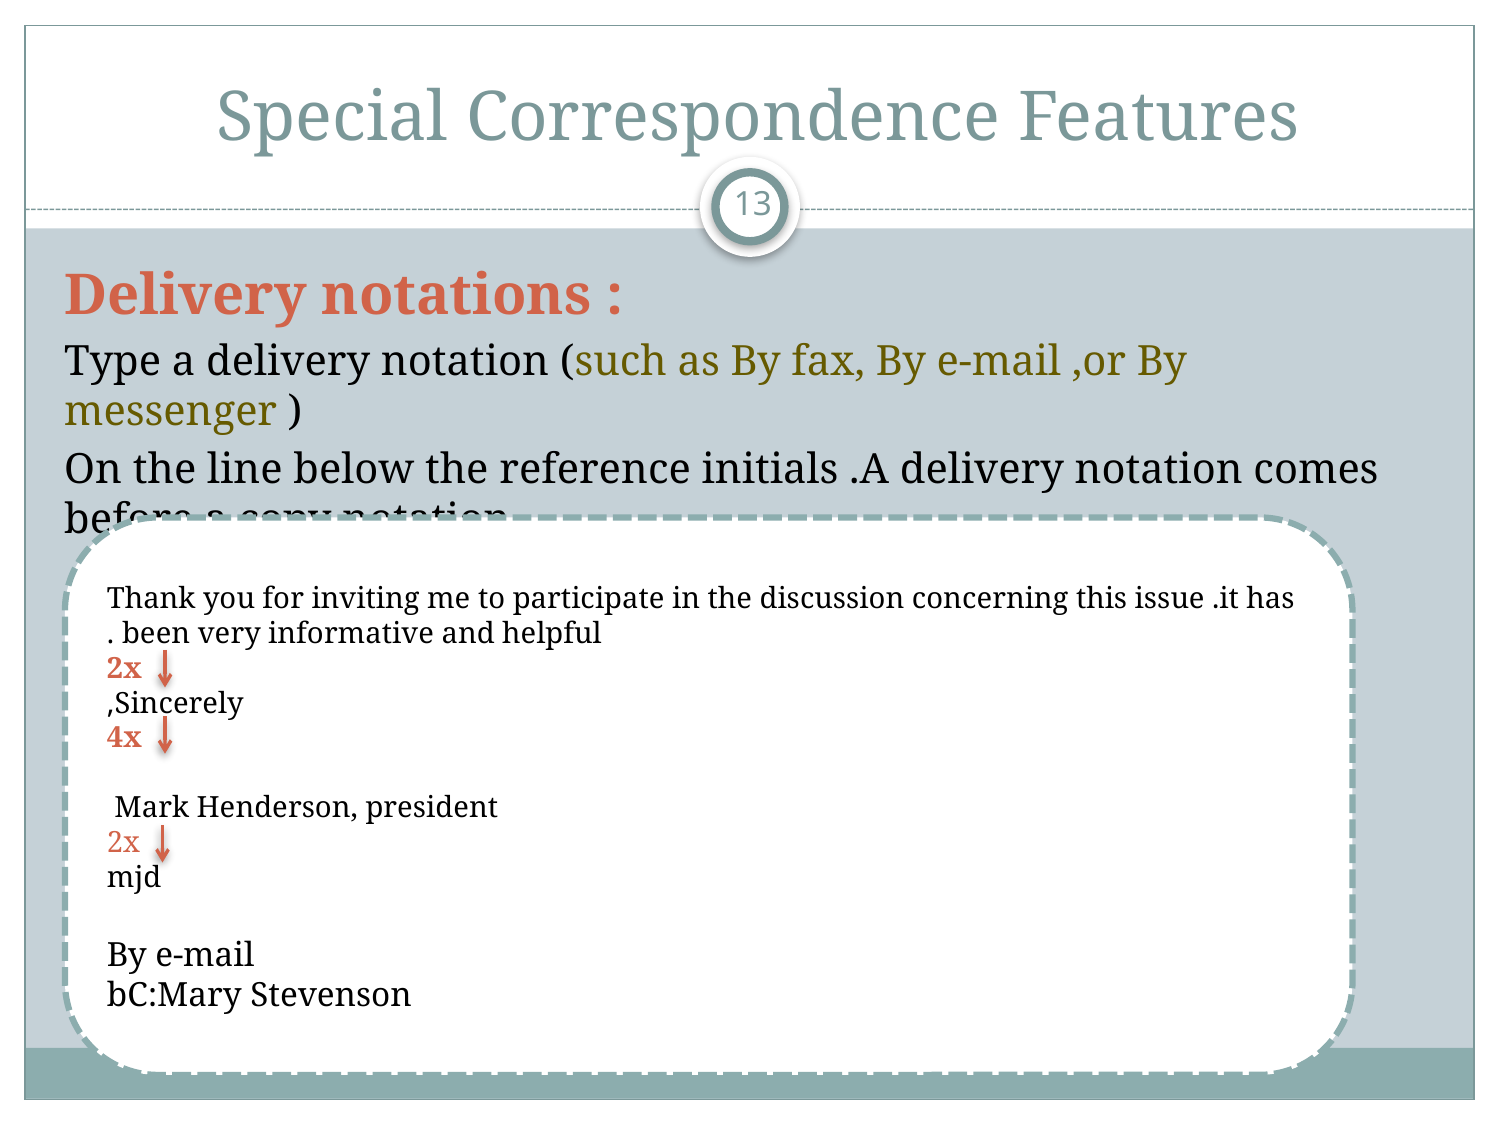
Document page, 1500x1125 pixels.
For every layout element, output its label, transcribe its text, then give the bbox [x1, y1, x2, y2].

slide_number 13 [715, 168, 791, 241]
title Special Correspondence Features [49, 37, 1450, 162]
list Delivery notations : Type a delivery notation (such as By fax, By e-mail ,or By messenger ) On the line below the reference initials .A delivery notation comes before a copy notation . [49, 250, 1445, 1001]
text_box Thank you for inviting me to participate in the discussion concerning this issue .it has been very informative and helpful . 2x Sincerely, 4x Mark Henderson, president 2x mjd By e-mail bC:Mary Stevenson [64, 516, 1354, 1076]
